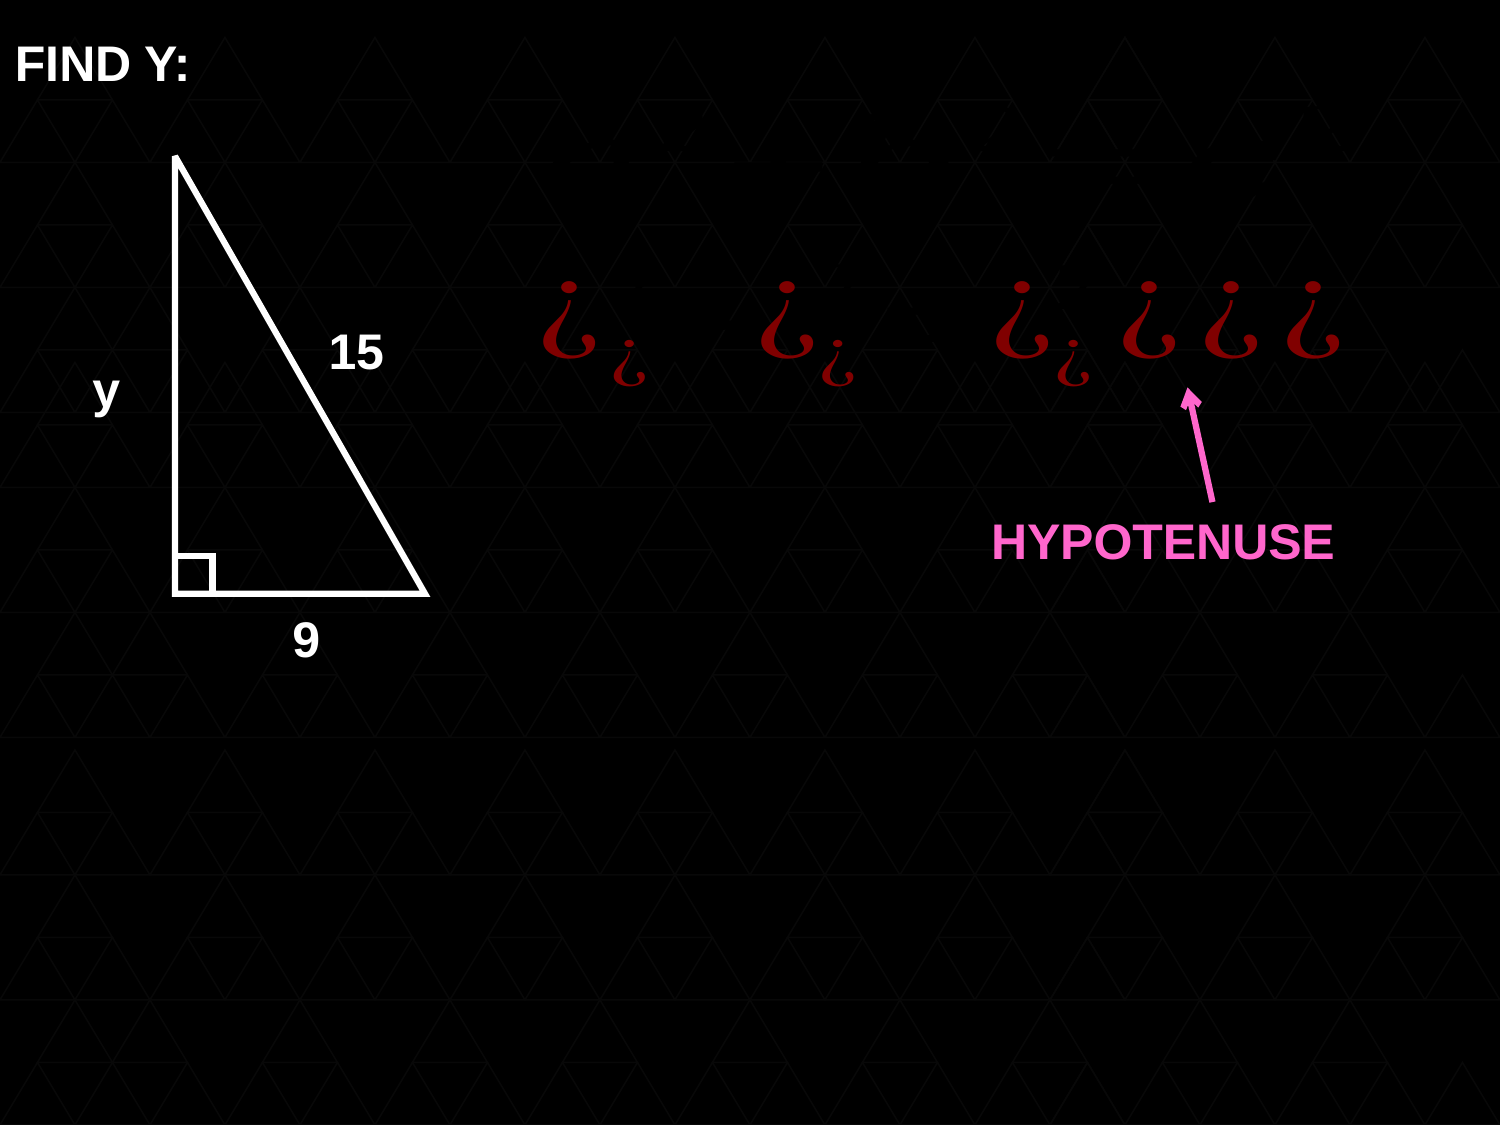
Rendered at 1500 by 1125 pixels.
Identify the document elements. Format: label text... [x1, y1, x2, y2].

text_box 9 [249, 602, 363, 682]
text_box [1187, 387, 1213, 503]
text_box HYPOTENUSE [976, 502, 1350, 577]
text_box FIND Y: [0, 5, 1500, 119]
text_box y [50, 343, 163, 432]
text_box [174, 155, 426, 594]
